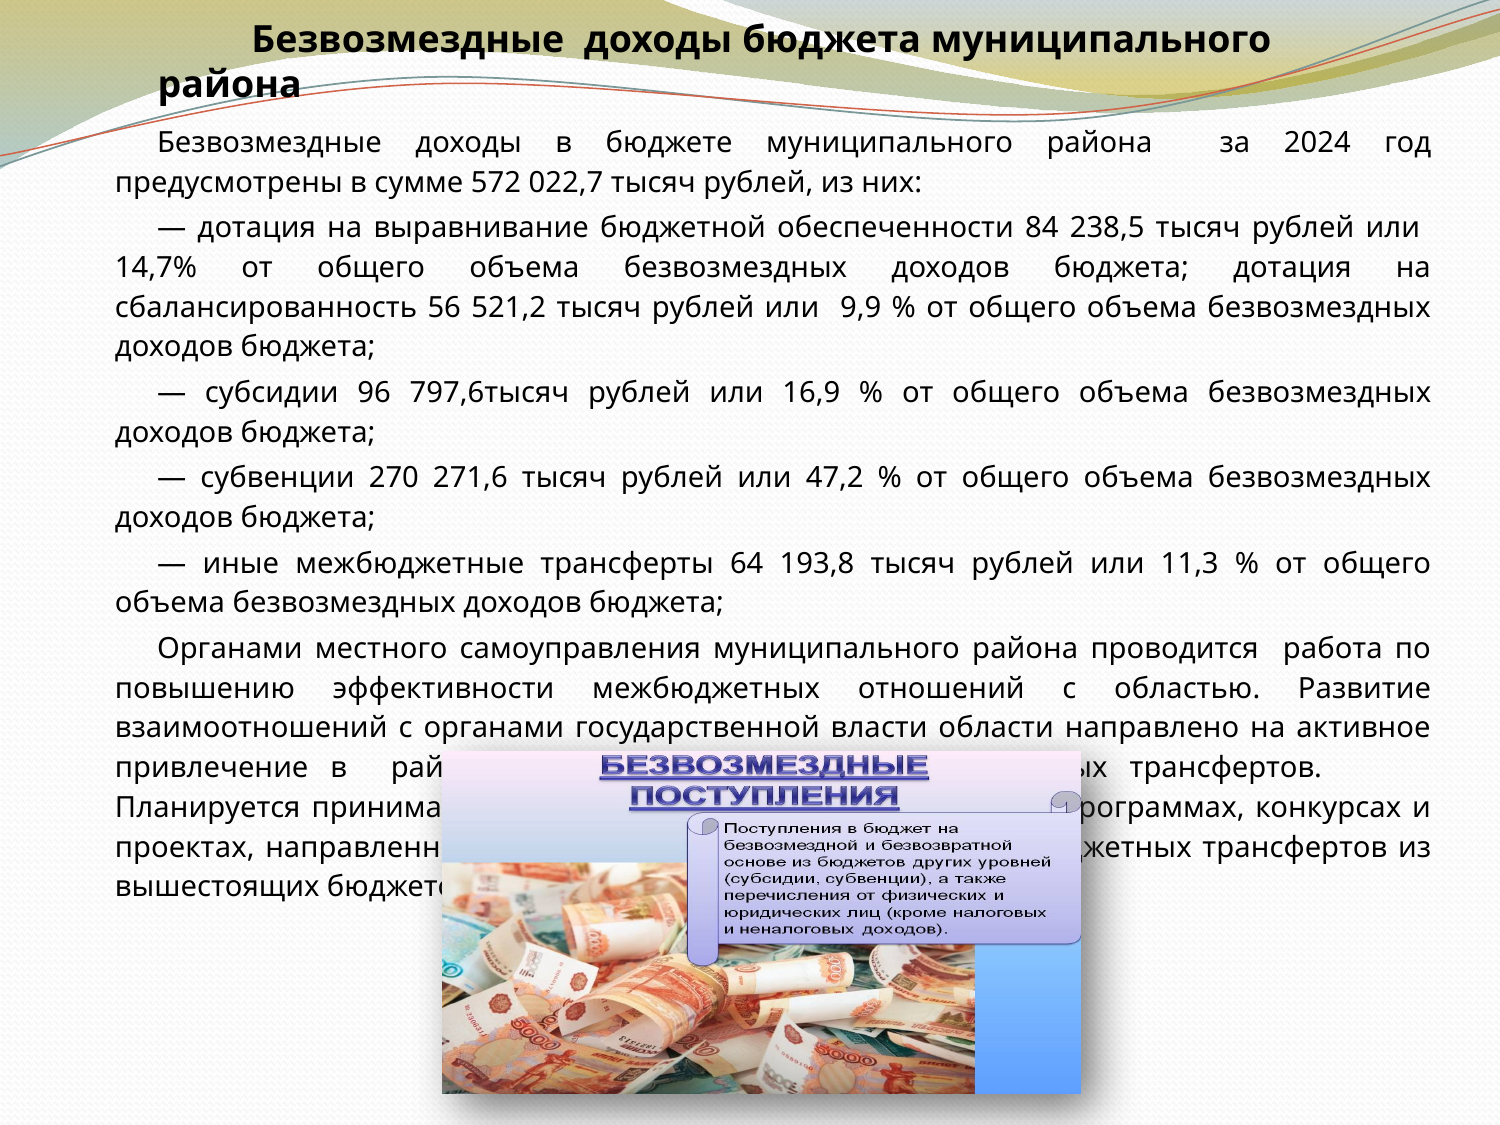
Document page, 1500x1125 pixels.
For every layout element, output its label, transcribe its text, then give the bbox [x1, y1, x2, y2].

table_header План на 1 января 2027г. [463, 742, 1119, 1071]
text_box [104, 160, 1500, 247]
picture [442, 751, 1081, 1095]
title [75, 19, 1425, 114]
text_box Безвозмездные доходы бюджета муниципального района [142, 0, 1358, 90]
list Безвозмездные доходы в бюджете муниципального района за 2024 год предусмотрены в сумме 572 022,7 тысяч рублей, из них: — дотация на выравнивание бюджетной обеспеченности 84 238,5 тысяч рублей или 14,7% от общего объема безвозмездных доходов бюджета; дотация на сбалансированность 56 521,2 тысяч рублей или 9,9 % от общего объема безвозмездных доходов бюджета; — субсидии 96 797,6тысяч рублей или 16,9 % от общего объема безвозмездных доходов бюджета; — субвенции 270 271,6 тысяч рублей или 47,2 % от общего объема безвозмездных доходов бюджета; — иные межбюджетные трансферты 64 193,8 тысяч рублей или 11,3 % от общего объема безвозмездных доходов бюджета; Органами местного самоуправления муниципального района проводится работа по повышению эффективности межбюджетных отношений с областью. Развитие взаимоотношений с органами государственной власти области направлено на активное привлечение в районный бюджет федеральных и областных трансфертов. Планируется принимать активное участие в государственных программах, конкурсах и проектах, направленных на выделение дополнительных межбюджетных трансфертов из вышестоящих бюджетов. [100, 113, 1447, 1071]
